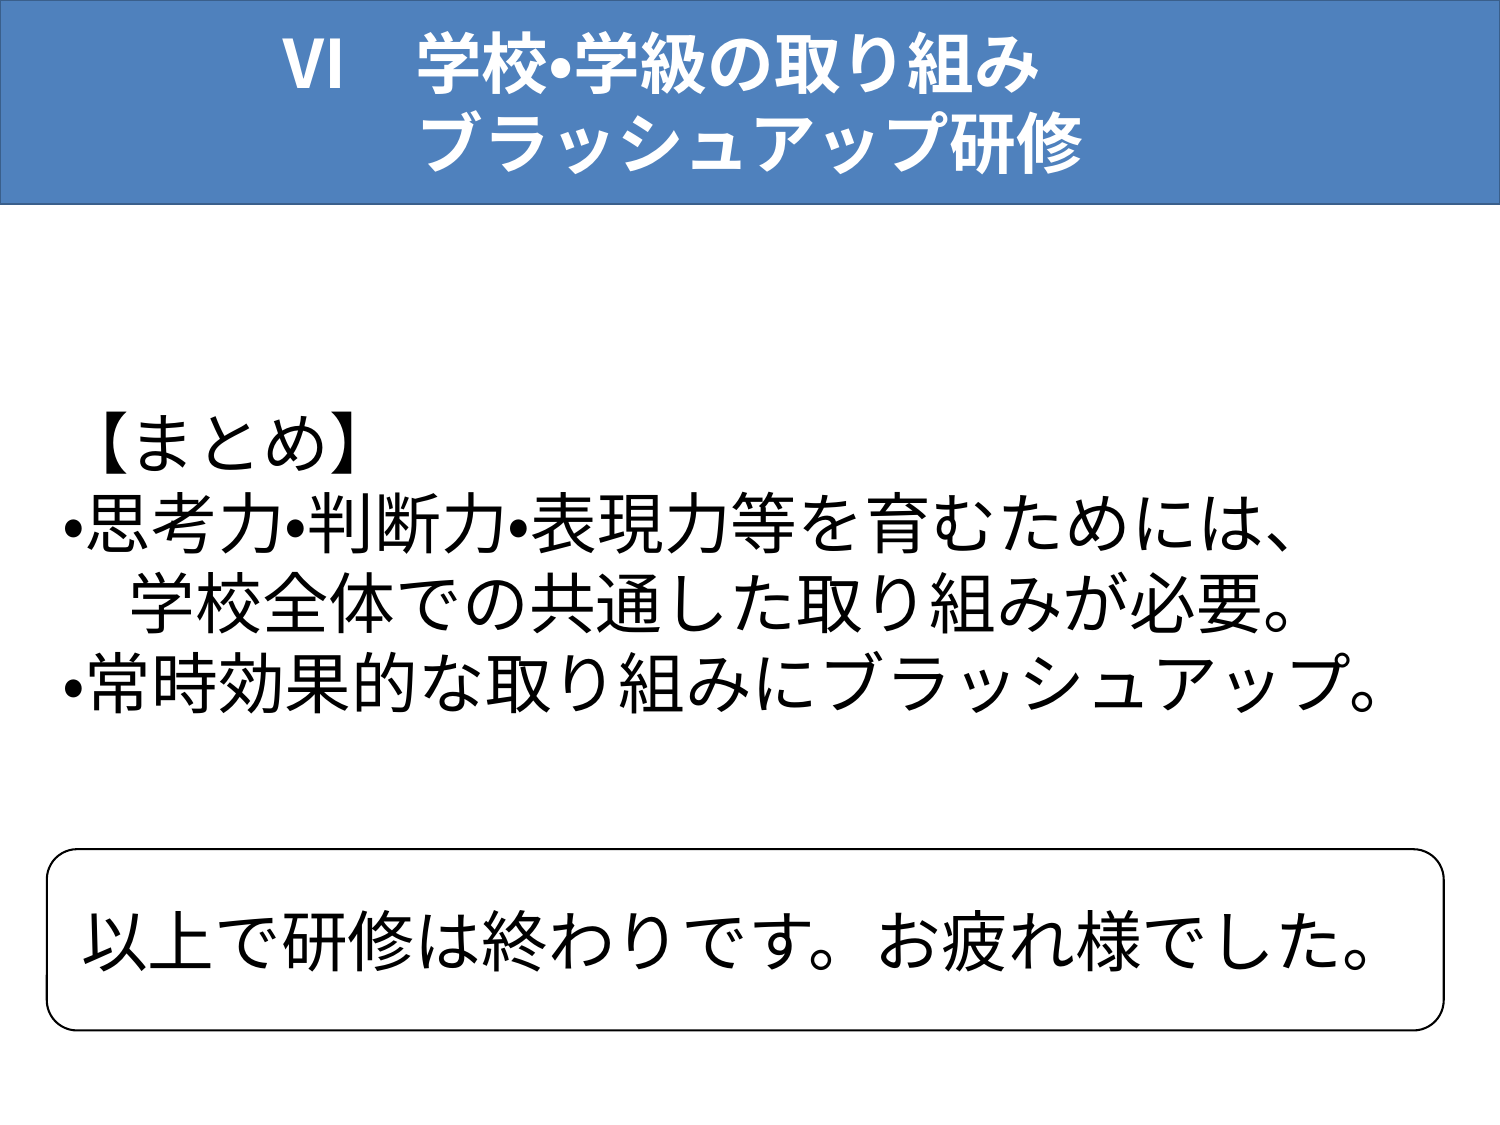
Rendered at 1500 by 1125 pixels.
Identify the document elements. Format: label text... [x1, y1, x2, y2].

text_box 以上で研修は終わりです。お疲れ様でした。 [45, 848, 1445, 1032]
text_box 【まとめ】 ・思考力・判断力・表現力等を育むためには、 学校全体での共通した取り組みが必要。 ・常時効果的な取り組みにブラッシュアップ。 [47, 394, 1457, 730]
text_box Ⅵ 学校・学級の取り組み ブラッシュアップ研修 [0, 0, 1500, 205]
